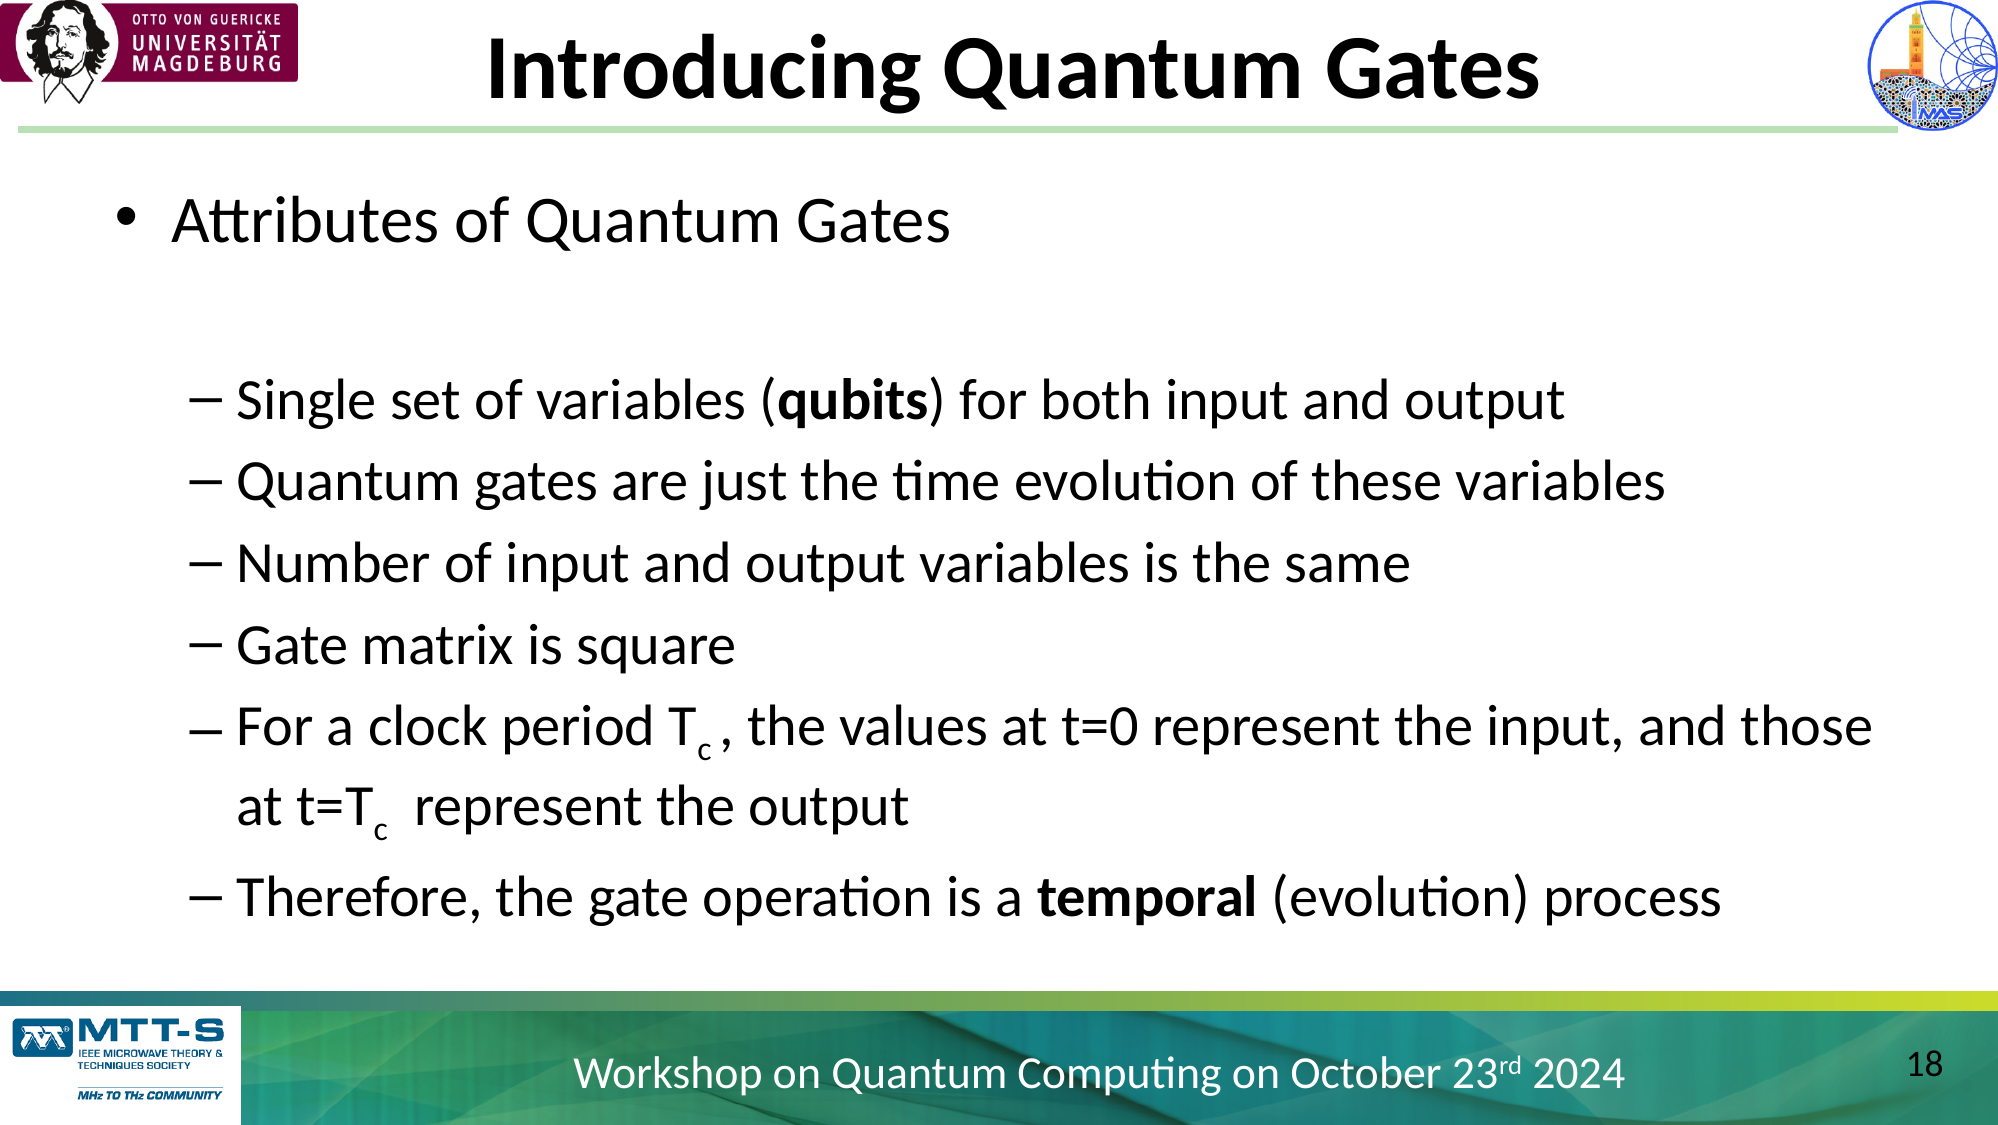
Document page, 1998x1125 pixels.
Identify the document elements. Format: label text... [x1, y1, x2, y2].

picture [1867, 0, 1998, 131]
list Attributes of Quantum Gates Single set of variables (qubits) for both input and output Quantum gates are just the time evolution of these variables Number of input and output variables is the same Gate matrix is square For a clock period Tc , the values at t=0 represent the input, and those at t=Tc represent the output Therefore, the gate operation is a temporal (evolution) process [99, 168, 1898, 982]
picture [0, 0, 217, 104]
picture [0, 991, 1998, 1125]
title Introducing Quantum Gates [217, 0, 1811, 140]
